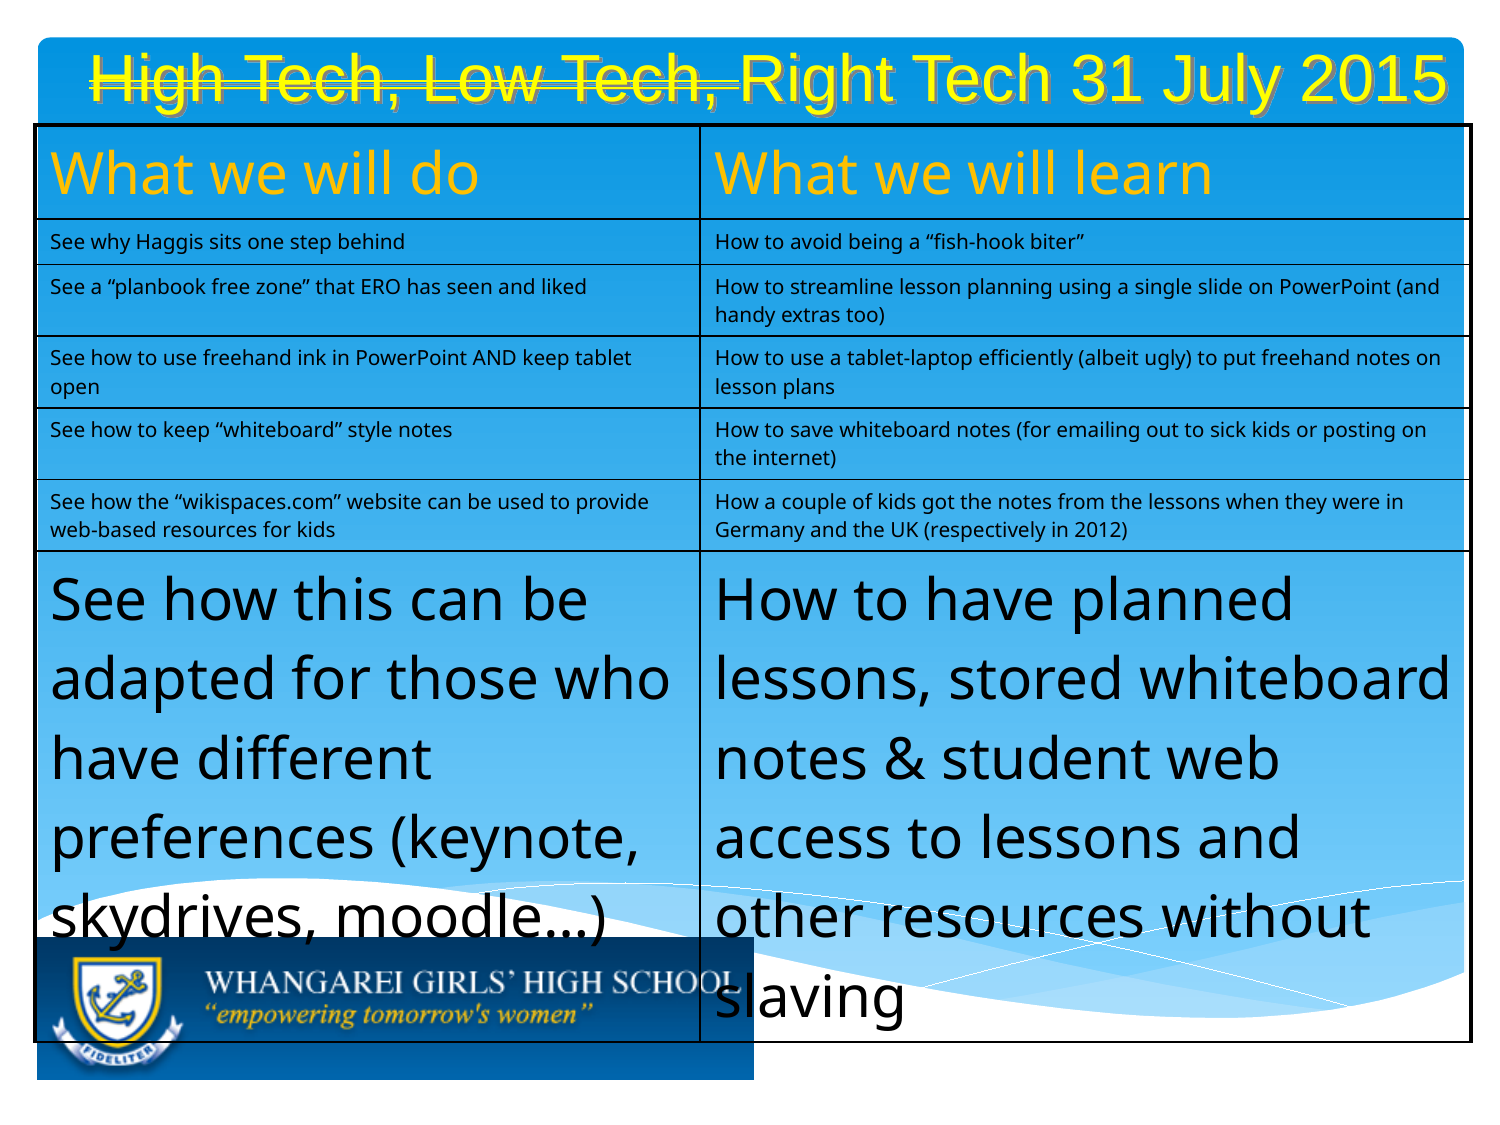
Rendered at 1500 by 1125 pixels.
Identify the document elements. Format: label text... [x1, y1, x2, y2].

table_cell How to avoid being a “fish-hook biter” [701, 220, 1469, 264]
table_cell See how this can be adapted for those who have different preferences (keynote, skydrives, moodle…) [37, 552, 699, 936]
table_cell How to have planned lessons, stored whiteboard notes & student web access to lessons and other resources without slaving [701, 552, 1469, 1041]
table_header What we will do [37, 127, 699, 218]
table_cell See how to use freehand ink in PowerPoint AND keep tablet open [37, 337, 699, 407]
table_cell See how to keep “whiteboard” style notes [37, 409, 699, 479]
table_header What we will learn [701, 127, 1469, 218]
table_cell See why Haggis sits one step behind [37, 220, 699, 264]
table_cell See a “planbook free zone” that ERO has seen and liked [37, 265, 699, 335]
table_cell How to use a tablet-laptop efficiently (albeit ugly) to put freehand notes on lesson plans [701, 337, 1469, 407]
picture [37, 937, 754, 1080]
table_cell See how the “wikispaces.com” website can be used to provide web-based resources for kids [37, 480, 699, 550]
table_cell How a couple of kids got the notes from the lessons when they were in Germany and the UK (respectively in 2012) [701, 480, 1469, 550]
table_cell How to save whiteboard notes (for emailing out to sick kids or posting on the internet) [701, 409, 1469, 479]
text_box High Tech, Low Tech, Right Tech 31 July 2015 [49, 24, 1488, 125]
table_cell How to streamline lesson planning using a single slide on PowerPoint (and handy extras too) [701, 265, 1469, 335]
